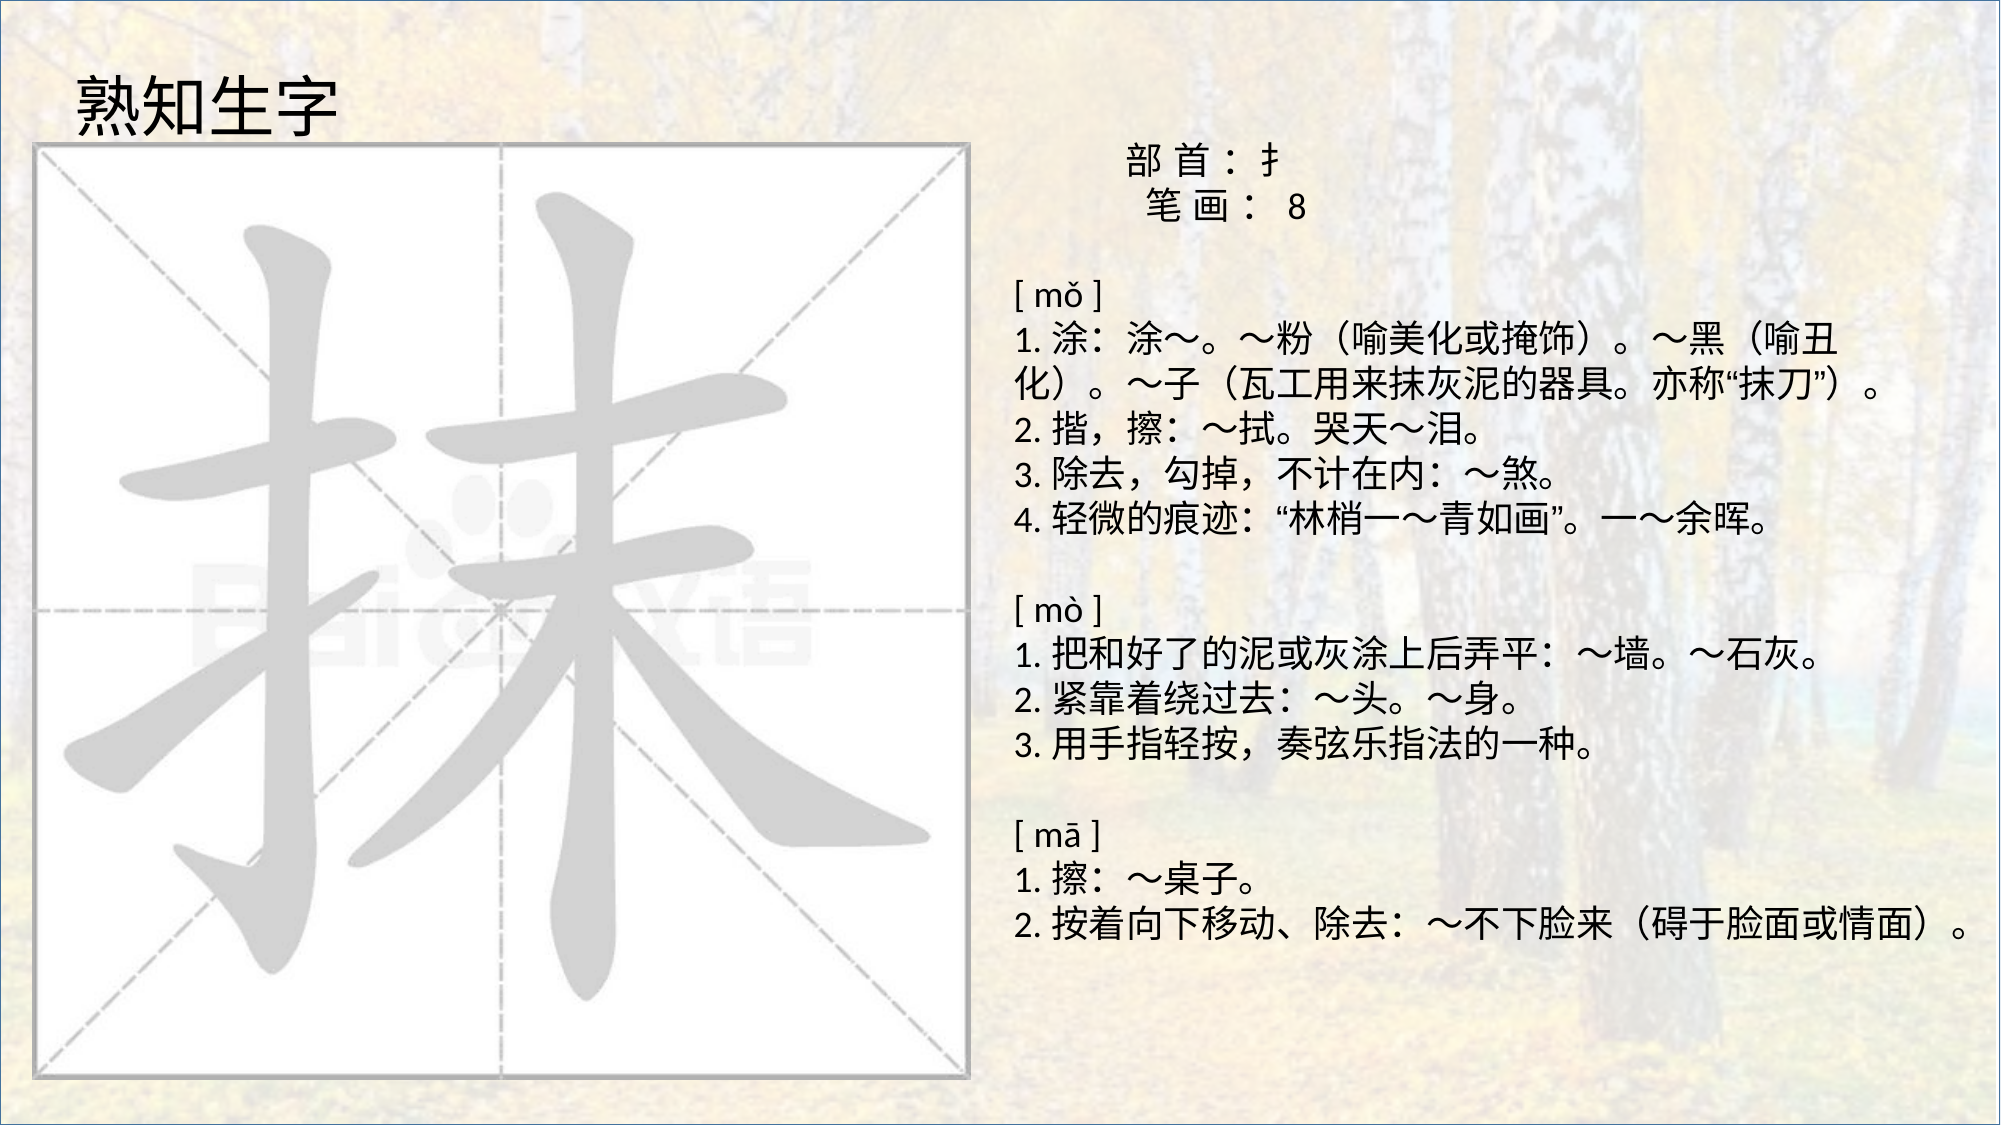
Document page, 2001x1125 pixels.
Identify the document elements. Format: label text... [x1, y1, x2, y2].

text_box 熟知生字 [60, 57, 1181, 152]
text_box 部 首 ：扌 笔 画 ：8 [1110, 129, 1528, 235]
picture [32, 142, 971, 1080]
text_box [ mǒ ] 1.涂：涂～。～粉（喻美化或掩饰）。～黑（喻丑化）。～子（瓦工用来抹灰泥的器具。亦称“抹刀”）。 2.揩，擦：～拭。哭天～泪。 3.除去，勾掉，不计在内：～煞。 4.轻微的痕迹：“林梢一～青如画”。一～余晖。 [ mò ] 1.把和好了的泥或灰涂上后弄平：～墙。～石灰。 2.紧靠着绕过去：～头。～身。 3.用手指轻按，奏弦乐指法的一种。 [ mā ] 1.擦：～桌子。 2.按着向下移动、除去：～不下脸来（碍于脸面或情面）。 [998, 262, 2000, 953]
